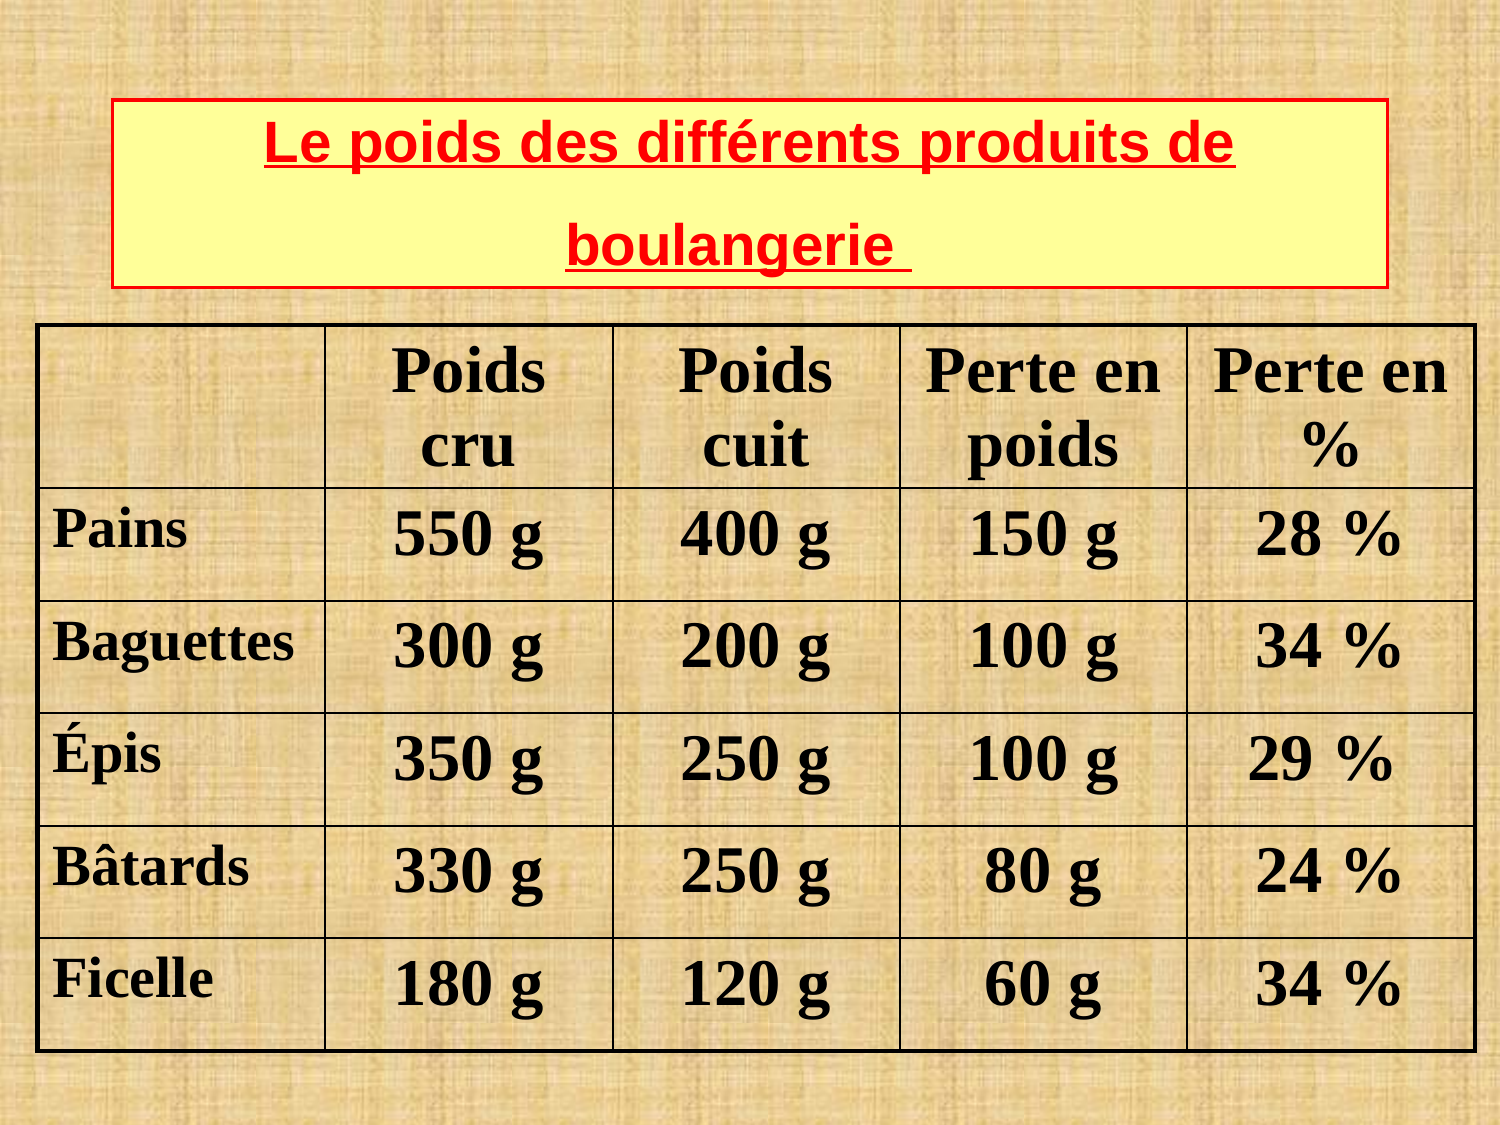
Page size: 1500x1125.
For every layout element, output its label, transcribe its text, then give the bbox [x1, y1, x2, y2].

table_cell 100 g [901, 714, 1186, 825]
table_cell 60 g [901, 939, 1186, 1049]
table_cell 28 % [1188, 489, 1473, 600]
table_cell 250 g [614, 827, 899, 937]
table_cell 200 g [614, 602, 899, 712]
table_header [40, 327, 324, 487]
table_cell Épis [40, 714, 324, 825]
table_header Perte en poids [901, 327, 1186, 487]
table_cell 400 g [614, 489, 899, 600]
table_header Poids cuit [614, 327, 899, 487]
table_cell Bâtards [40, 827, 324, 937]
table_cell 34 % [1188, 602, 1473, 712]
table_header Poids cru [326, 327, 612, 487]
table_cell 29 % [1188, 714, 1473, 825]
table_cell 120 g [614, 939, 899, 1049]
table_cell 34 % [1188, 939, 1473, 1049]
table_cell Ficelle [40, 939, 324, 1049]
table_cell 350 g [326, 714, 612, 825]
table_cell 100 g [901, 602, 1186, 712]
table_cell 330 g [326, 827, 612, 937]
table_cell Pains [40, 489, 324, 600]
table_cell 24 % [1188, 827, 1473, 937]
table_cell 550 g [326, 489, 612, 600]
table_header Perte en % [1188, 327, 1473, 487]
table_cell 300 g [326, 602, 612, 712]
table_cell 150 g [901, 489, 1186, 600]
title Le poids des différents produits de boulangerie [112, 99, 1388, 288]
table_cell 250 g [614, 714, 899, 825]
picture [0, 0, 1500, 1125]
table_cell 80 g [901, 827, 1186, 937]
table_cell 180 g [326, 939, 612, 1049]
table_cell Baguettes [40, 602, 324, 712]
